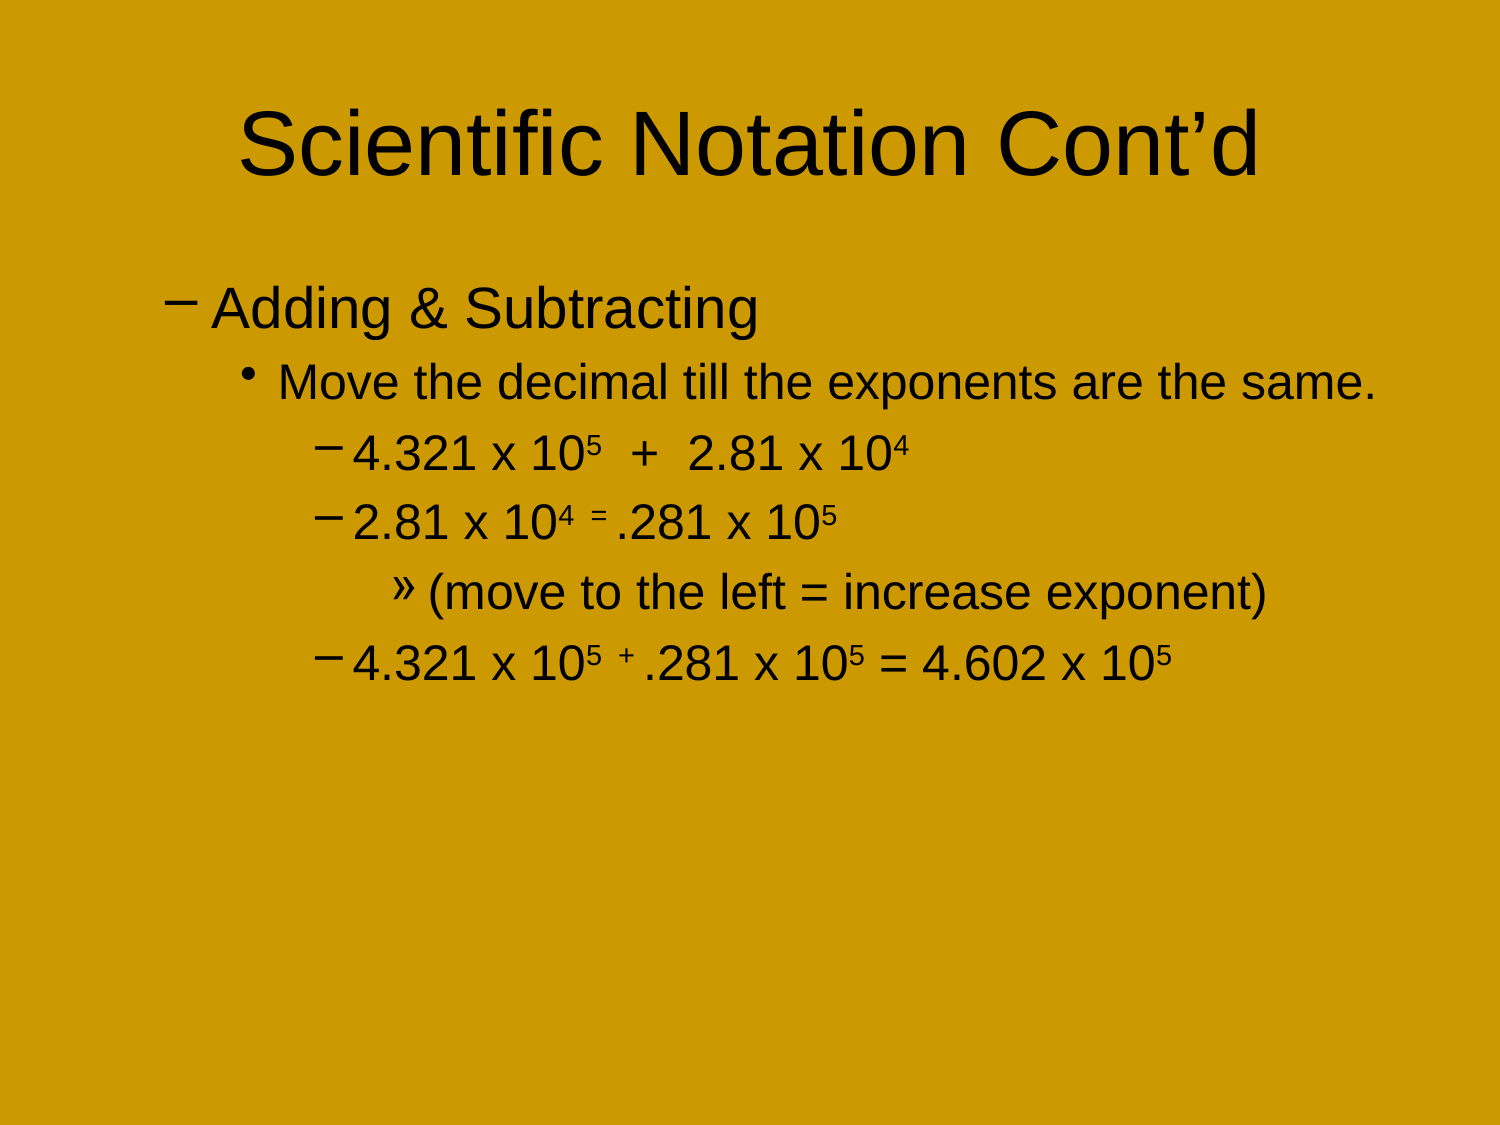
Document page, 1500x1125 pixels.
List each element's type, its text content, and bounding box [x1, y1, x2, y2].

list Adding & Subtracting Move the decimal till the exponents are the same. 4.321 x 105 + 2.81 x 104 2.81 x 104 = .281 x 105 (move to the left = increase exponent) 4.321 x 105 + .281 x 105 = 4.602 x 105 [74, 262, 1426, 1006]
title Scientific Notation Cont’d [74, 44, 1426, 233]
